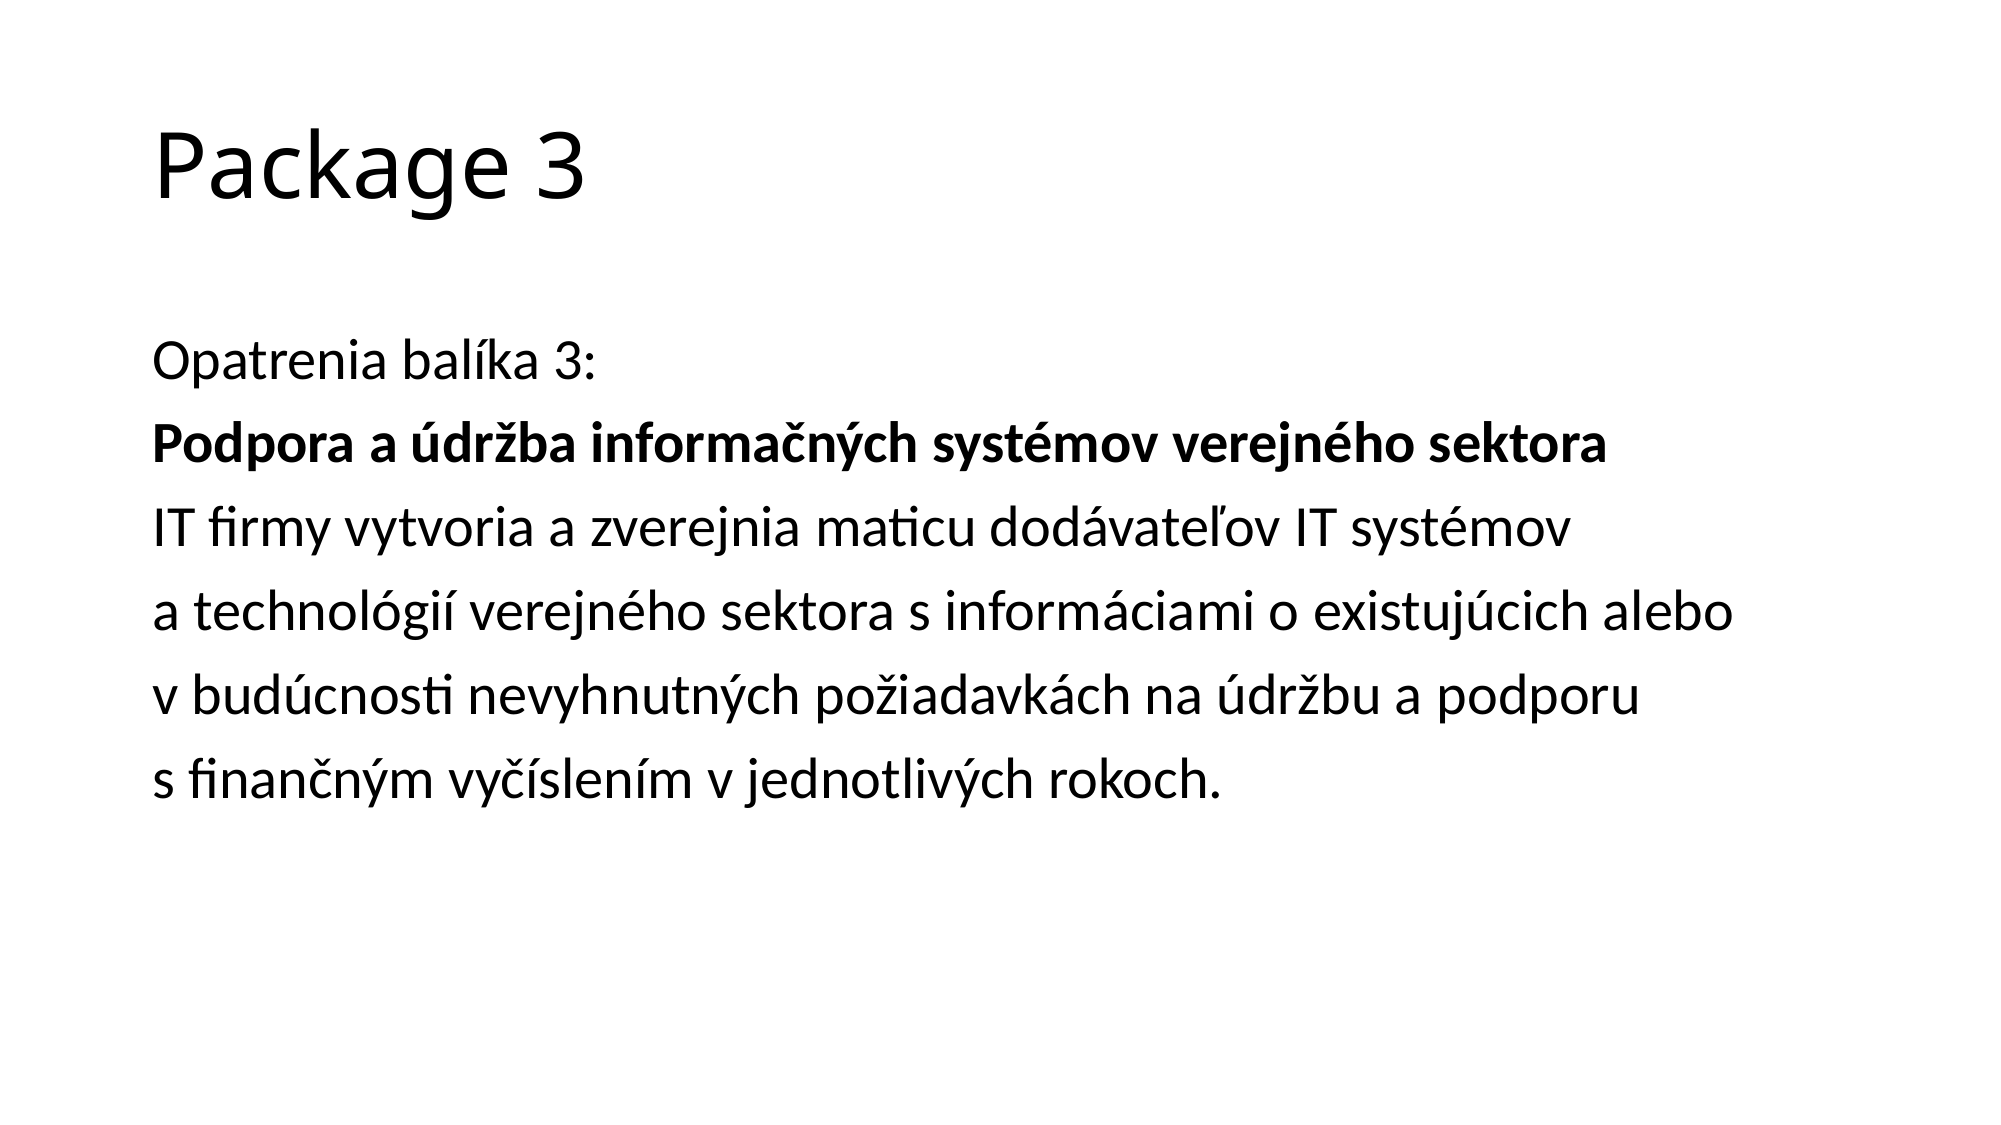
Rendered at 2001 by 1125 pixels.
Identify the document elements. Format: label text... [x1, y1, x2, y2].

list Opatrenia balíka 3: Podpora a údržba informačných systémov verejného sektora IT firmy vytvoria a zverejnia maticu dodávateľov IT systémov a technológií verejného sektora s informáciami o existujúcich alebo v budúcnosti nevyhnutných požiadavkách na údržbu a podporu s finančným vyčíslením v jednotlivých rokoch. [137, 299, 1863, 1014]
title Package 3 [137, 59, 1863, 278]
